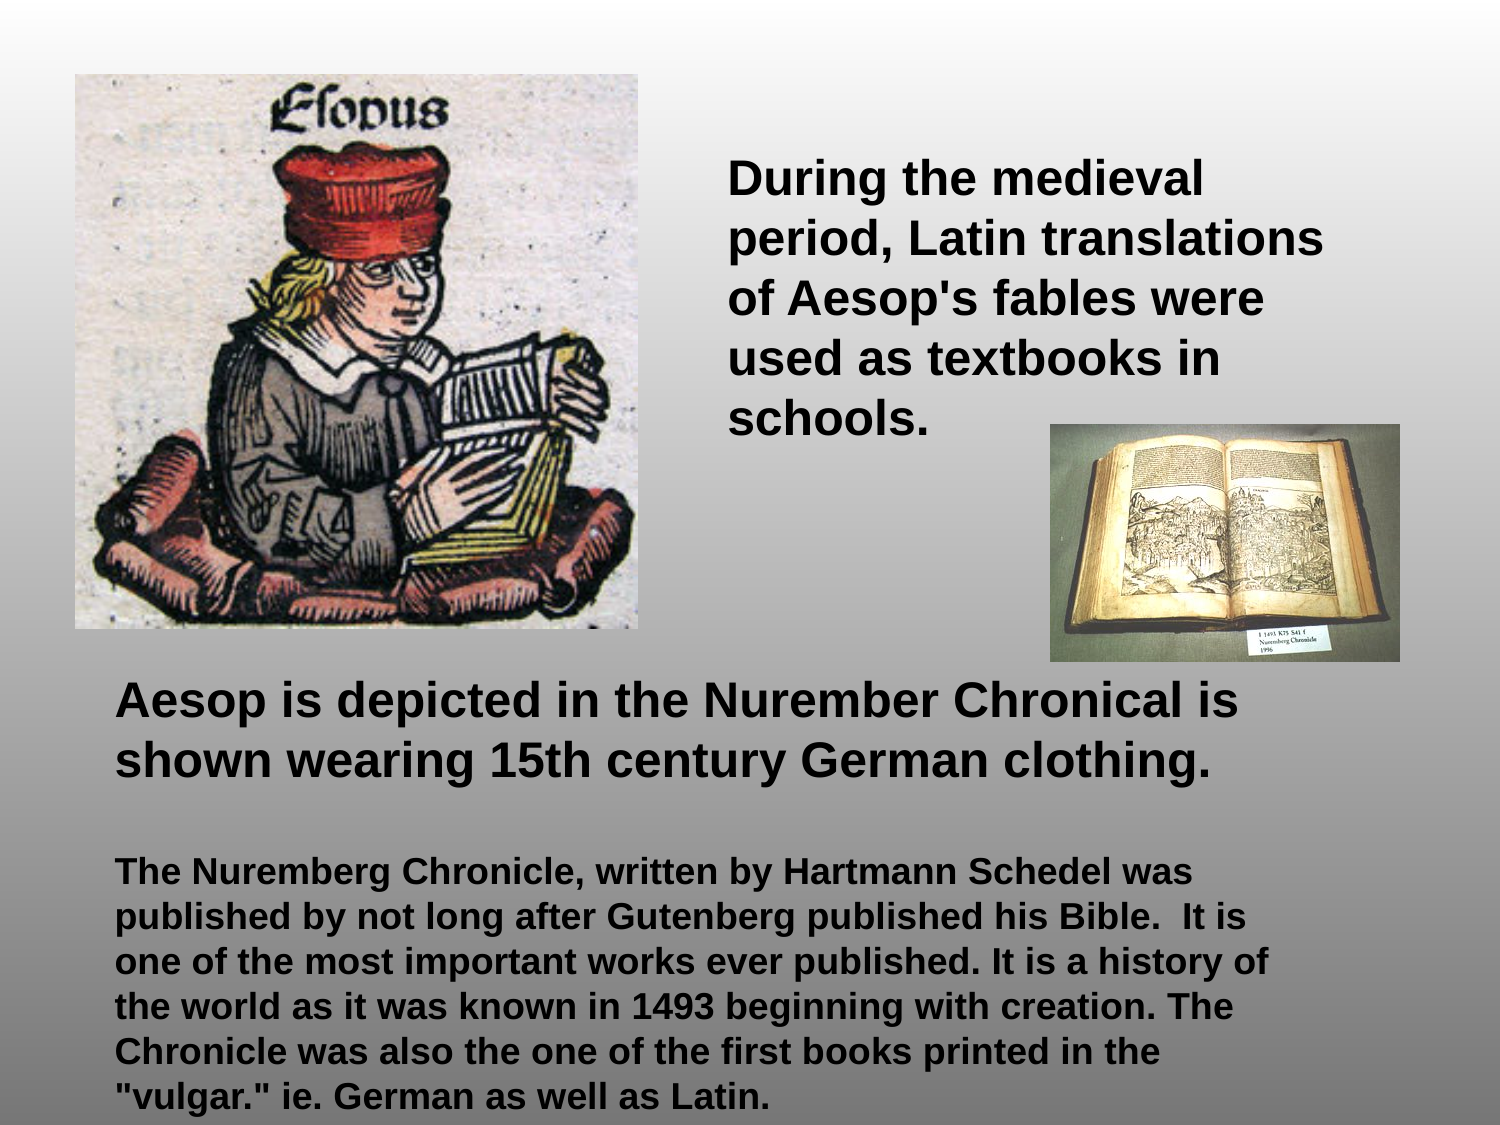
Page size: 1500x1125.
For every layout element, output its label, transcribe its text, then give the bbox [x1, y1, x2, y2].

text_box Aesop is depicted in the Nurember Chronical is shown wearing 15th century German clothing. The Nuremberg Chronicle, written by Hartmann Schedel was published by not long after Gutenberg published his Bible. It is one of the most important works ever published. It is a history of the world as it was known in 1493 beginning with creation. The Chronicle was also the one of the first books printed in the "vulgar." ie. German as well as Latin. [99, 659, 1288, 1125]
text_box During the medieval period, Latin translations of Aesop's fables were used as textbooks in schools. [712, 137, 1375, 513]
picture [1049, 424, 1401, 662]
picture [74, 74, 638, 629]
